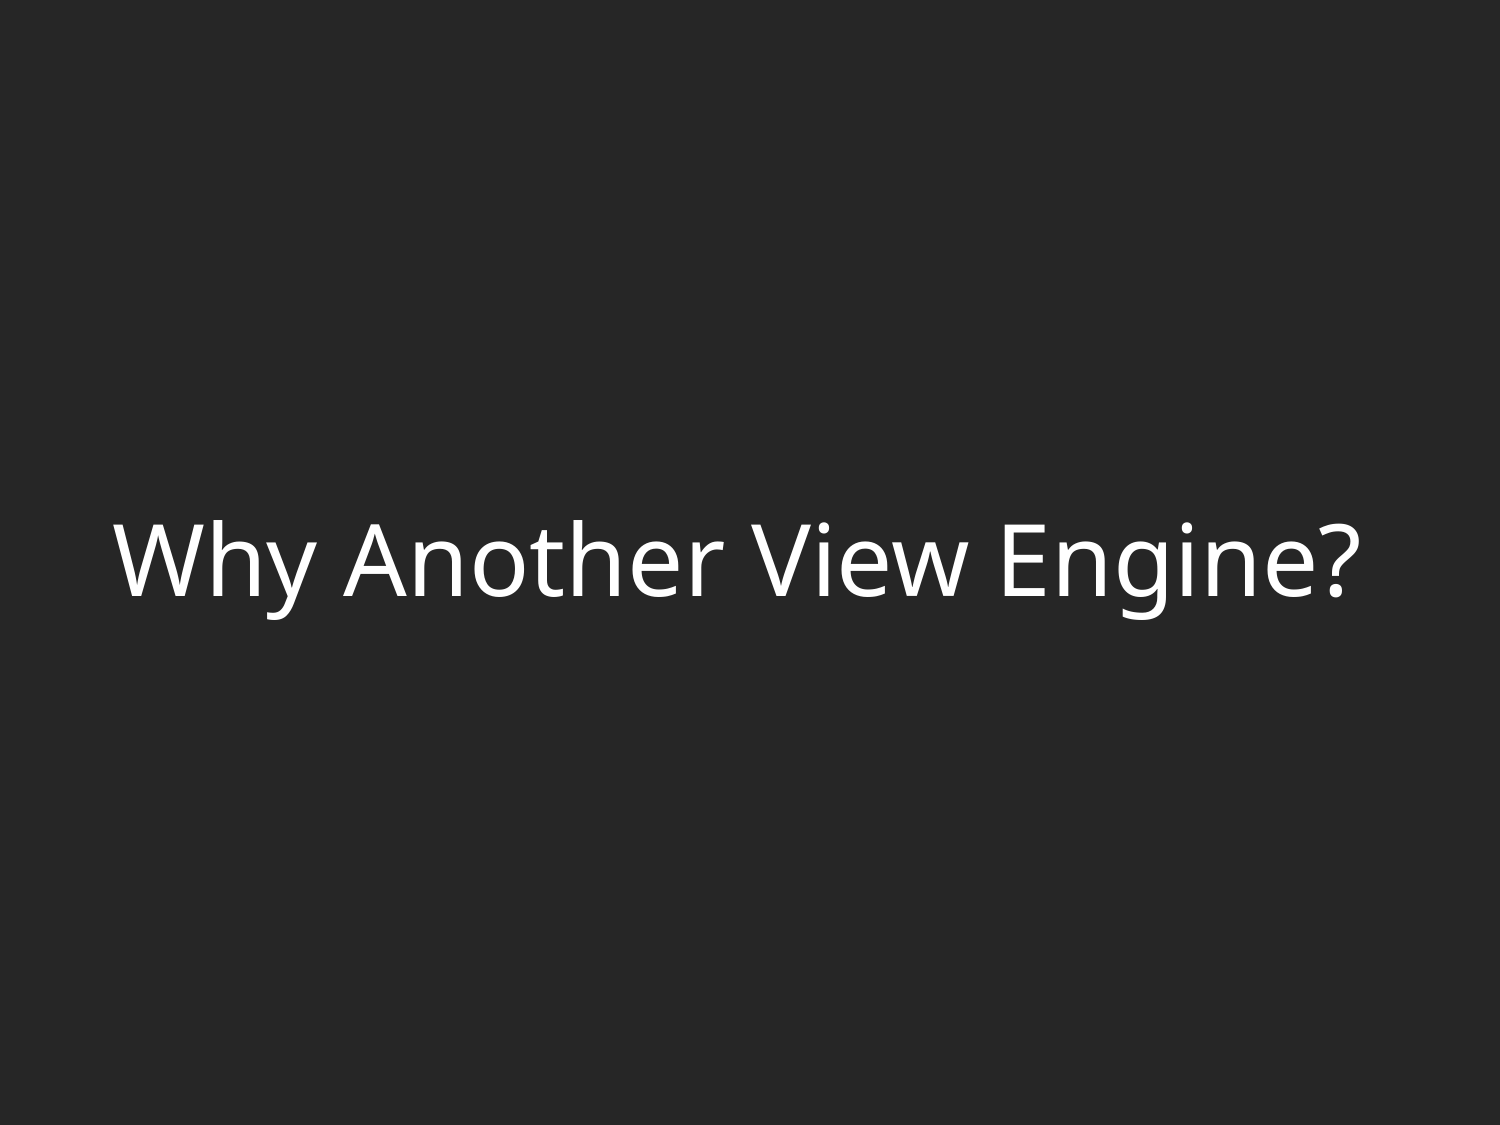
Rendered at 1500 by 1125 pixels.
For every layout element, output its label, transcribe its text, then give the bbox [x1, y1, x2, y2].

title Why Another View Engine? [62, 462, 1413, 651]
